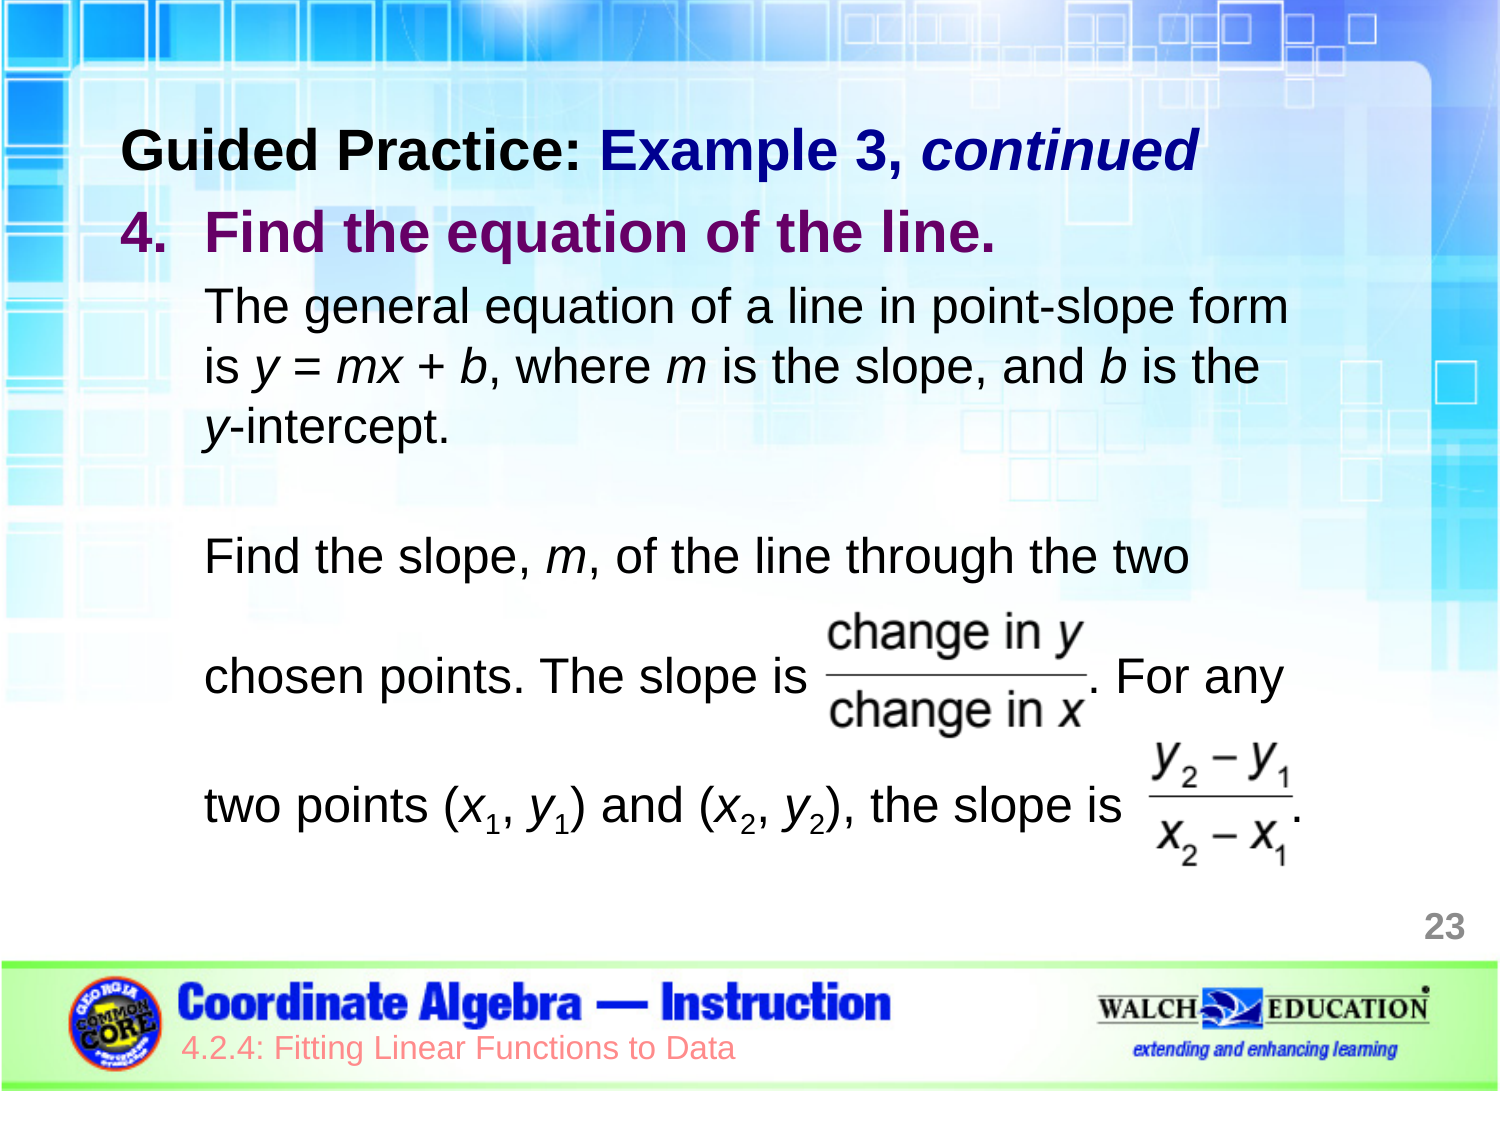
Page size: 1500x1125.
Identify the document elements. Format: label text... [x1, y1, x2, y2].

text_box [823, 597, 1089, 741]
footer 4.2.4: Fitting Linear Functions to Data [166, 1024, 1080, 1069]
picture [1, 0, 1500, 1091]
subtitle Guided Practice: Example 3, continued Find the equation of the line. The general equation of a line in point-slope form is y = mx + b, where m is the slope, and b is the y-intercept. Find the slope, m, of the line through the two chosen points. The slope is . For any two points (x1, y1) and (x2, y2), the slope is . [105, 105, 1362, 925]
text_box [1146, 719, 1295, 868]
slide_number 23 [1361, 901, 1481, 949]
